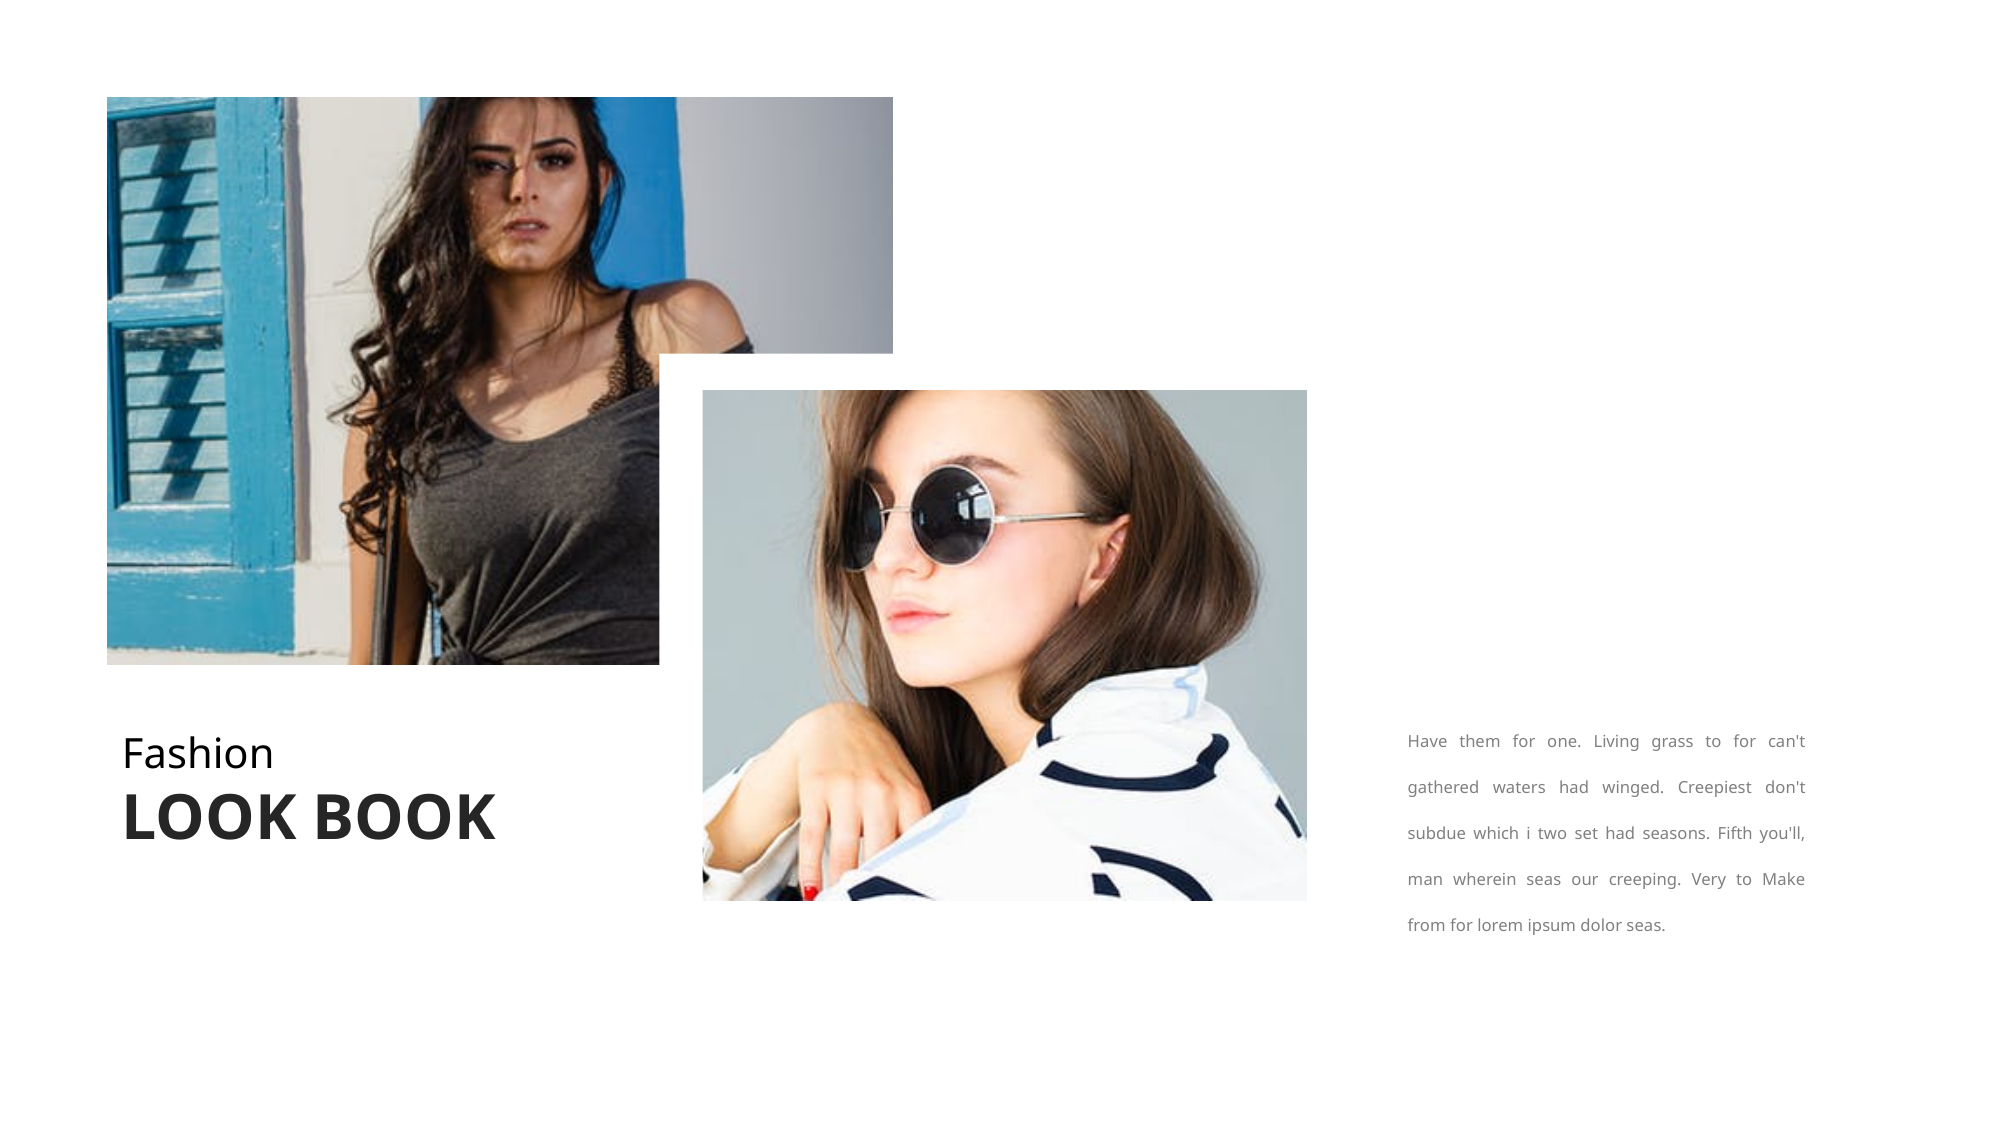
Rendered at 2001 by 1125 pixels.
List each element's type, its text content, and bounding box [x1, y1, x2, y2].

text_box [658, 353, 1351, 938]
text_box Fashion LOOK BOOK [107, 719, 557, 860]
picture [107, 97, 1307, 901]
text_box Have them for one. Living grass to for can't gathered waters had winged. Creepiest don't subdue which i two set had seasons. Fifth you'll, man wherein seas our creeping. Very to Make from for lorem ipsum dolor seas. [1392, 698, 1821, 942]
